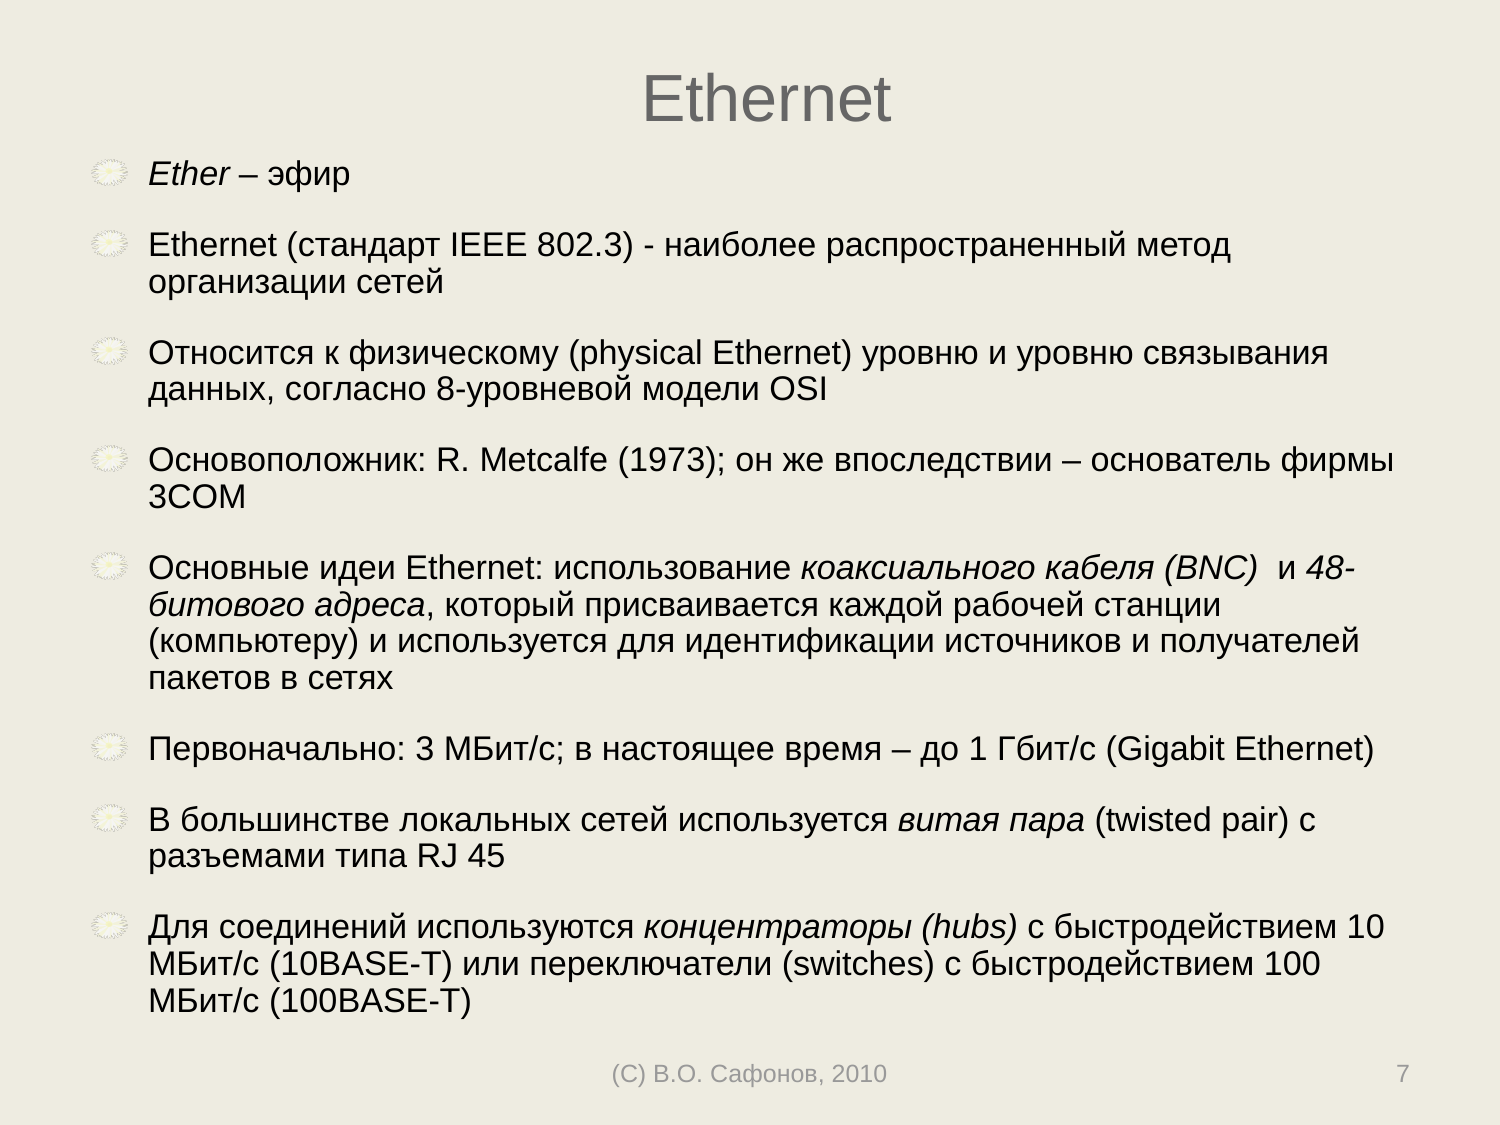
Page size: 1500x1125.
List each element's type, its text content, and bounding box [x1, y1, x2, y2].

picture [91, 445, 128, 472]
picture [91, 804, 128, 832]
footer (C) В.О. Сафонов, 2010 [512, 1042, 988, 1103]
list Ether – эфир Ethernet (стандарт IEEE 802.3) - наиболее распространенный метод организации сетей Относится к физическому (physical Ethernet) уровню и уровню связывания данных, согласно 8-уровневой модели OSI Основоположник: R. Metcalfe (1973); он же впоследствии – основатель фирмы 3COM Основные идеи Ethernet: использование коаксиального кабеля (BNC) и 48-битового адреса, который присваивается каждой рабочей станции (компьютеру) и используется для идентификации источников и получателей пакетов в сетях Первоначально: 3 МБит/с; в настоящее время – до 1 Гбит/с (Gigabit Ethernet) В большинстве локальных сетей используется витая пара (twisted pair) с разъемами типа RJ 45 Для соединений используются концентраторы (hubs) с быстродействием 10 МБит/с (10BASE-T) или переключатели (switches) с быстродействием 100 МБит/с (100BASE-T) [76, 148, 1447, 1035]
picture [91, 912, 128, 939]
picture [91, 337, 128, 365]
picture [91, 552, 128, 580]
picture [91, 230, 128, 257]
picture [91, 733, 128, 761]
title Ethernet [74, 39, 1460, 150]
slide_number 7 [1074, 1042, 1425, 1103]
picture [91, 159, 128, 186]
